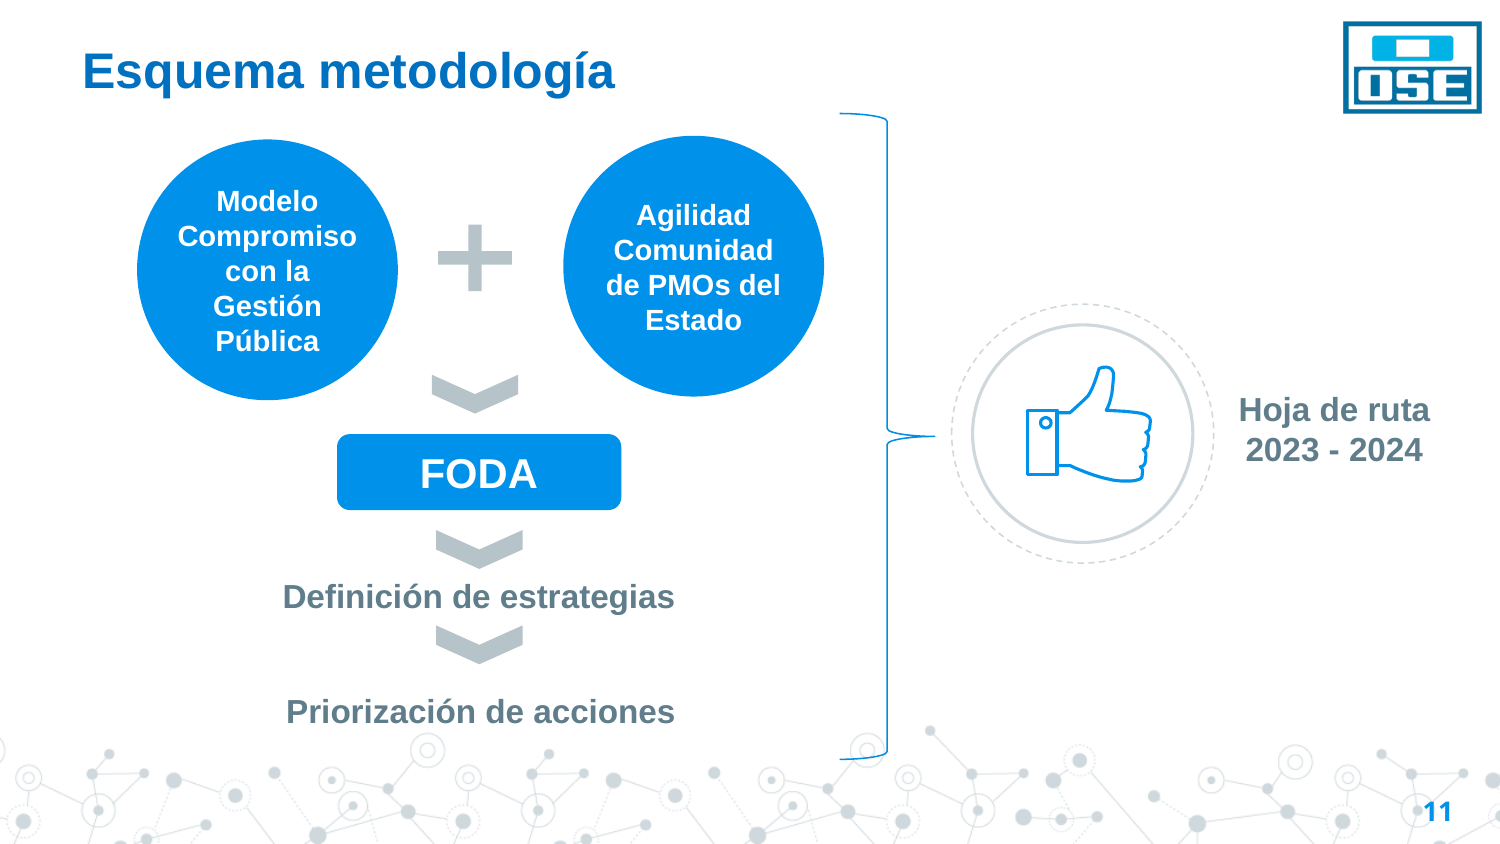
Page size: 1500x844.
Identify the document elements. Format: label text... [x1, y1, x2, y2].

text_box [951, 304, 1214, 564]
text_box [429, 372, 521, 416]
text_box Definición de estrategias [267, 567, 691, 623]
text_box FODA [334, 432, 624, 513]
text_box [436, 222, 514, 293]
text_box [433, 623, 525, 667]
text_box [433, 528, 525, 571]
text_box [1027, 366, 1151, 482]
text_box Agilidad Comunidad de PMOs del Estado [561, 133, 827, 399]
slide_number 11 [1378, 779, 1469, 844]
title Esquema metodología [67, 23, 1342, 114]
text_box [839, 112, 936, 761]
text_box [972, 324, 1193, 543]
text_box Priorización de acciones [271, 683, 692, 738]
text_box Modelo Compromiso con la Gestión Pública [134, 137, 400, 403]
text_box Hoja de ruta 2023 - 2024 [1203, 380, 1469, 476]
picture [0, 0, 1500, 844]
